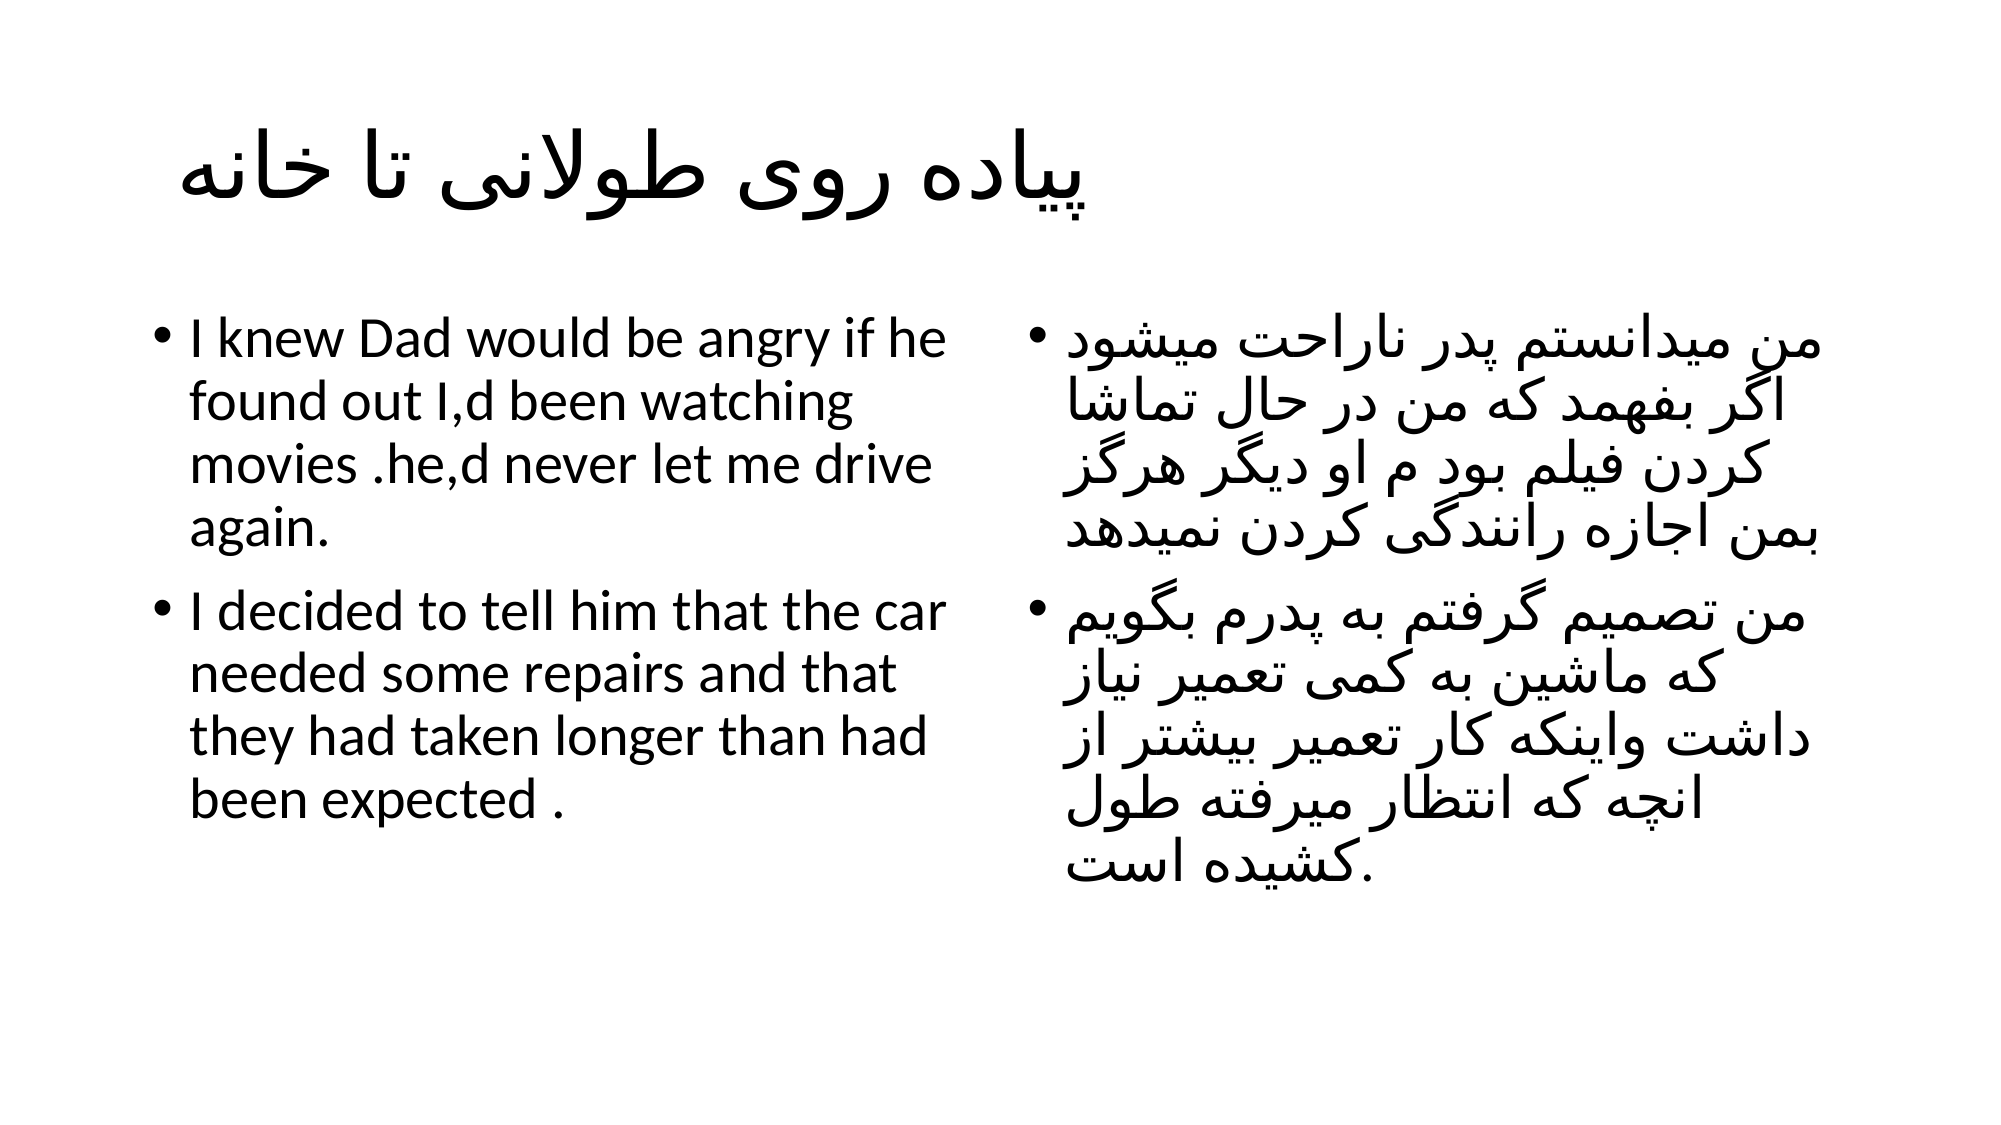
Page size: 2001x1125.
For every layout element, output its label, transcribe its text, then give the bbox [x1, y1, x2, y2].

title پیاده روی طولانی تا خانه [137, 59, 1863, 278]
list I knew Dad would be angry if he found out I,d been watching movies .he,d never let me drive again. I decided to tell him that the car needed some repairs and that they had taken longer than had been expected . [137, 299, 988, 1014]
list من میدانستم پدر ناراحت میشود اگر بفهمد که من در حال تماشا کردن فیلم بود م او دیگر هرگز بمن اجازه رانندگی کردن نمیدهد من تصمیم گرفتم به پدرم بگویم که ماشین به کمی تعمیر نیاز داشت واینکه کار تعمیر بیشتر از انچه که انتظار میرفته طول کشیده است. [1012, 299, 1863, 1014]
